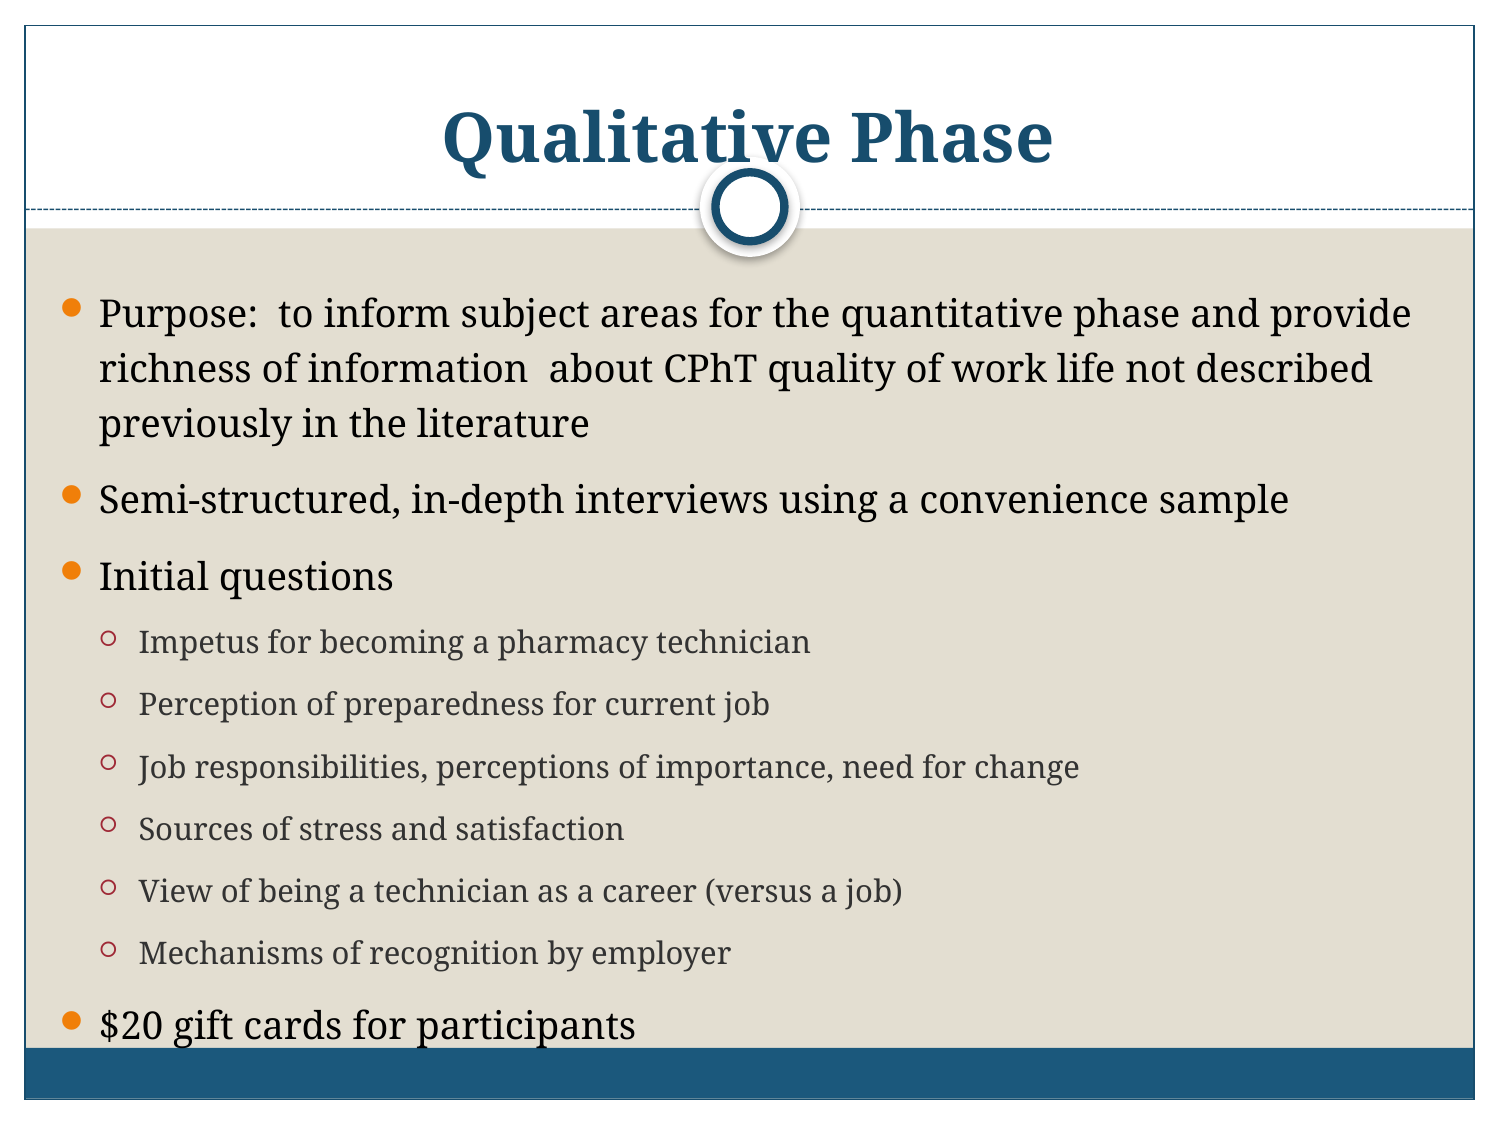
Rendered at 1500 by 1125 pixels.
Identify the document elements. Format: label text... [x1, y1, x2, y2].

title Qualitative Phase [39, 40, 1457, 184]
list Purpose: to inform subject areas for the quantitative phase and provide richness of information about CPhT quality of work life not described previously in the literature Semi-structured, in-depth interviews using a convenience sample Initial questions Impetus for becoming a pharmacy technician Perception of preparedness for current job Job responsibilities, perceptions of importance, need for change Sources of stress and satisfaction View of being a technician as a career (versus a job) Mechanisms of recognition by employer $20 gift cards for participants [44, 272, 1442, 1065]
